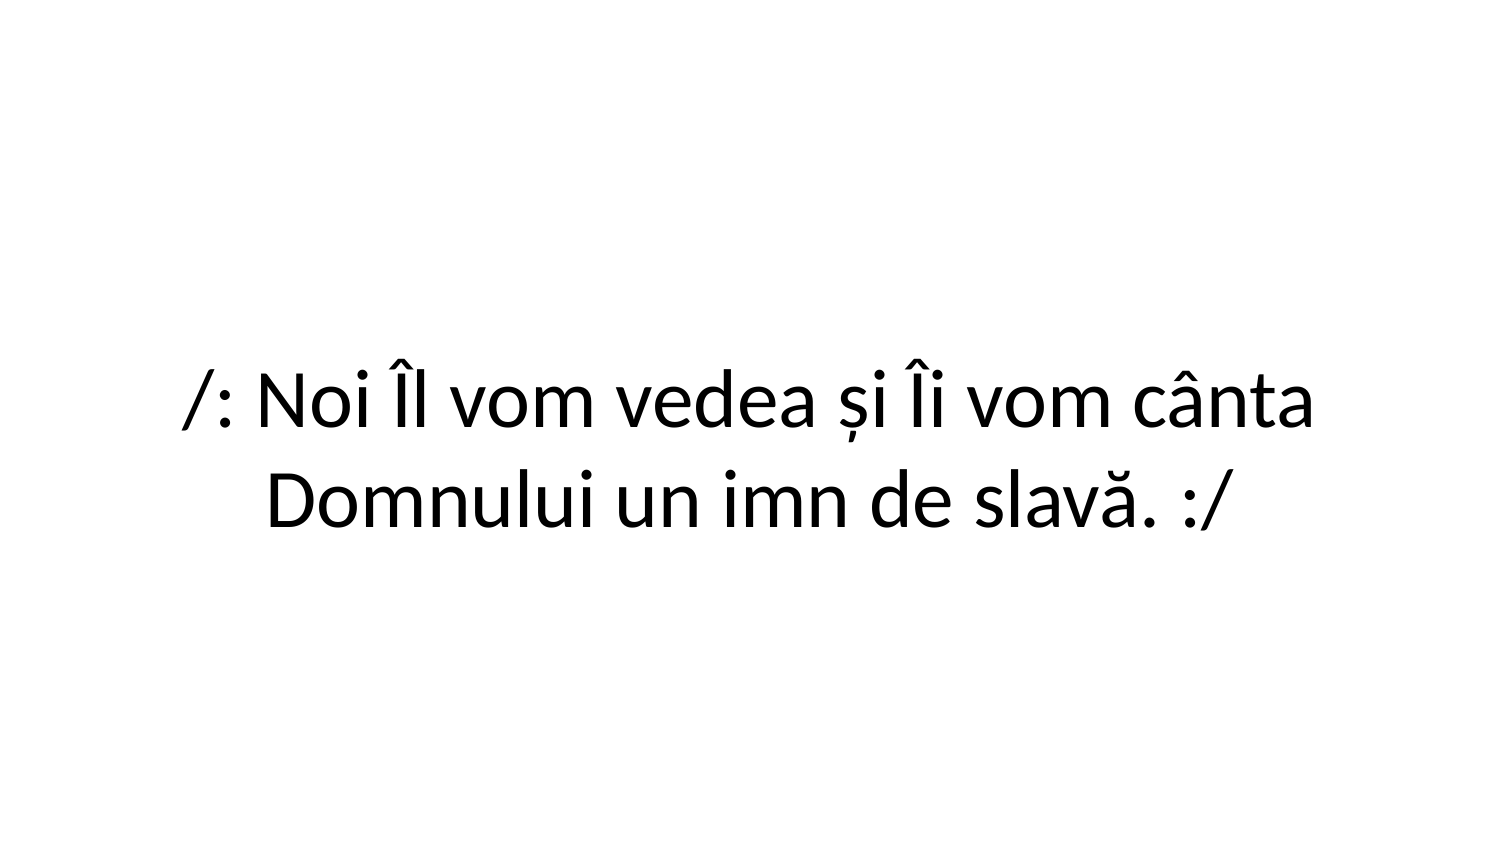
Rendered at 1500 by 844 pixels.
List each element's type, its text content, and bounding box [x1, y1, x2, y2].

text_box /: Noi Îl vom vedea și Îi vom cânta Domnului un imn de slavă. :/ [167, 292, 1333, 552]
